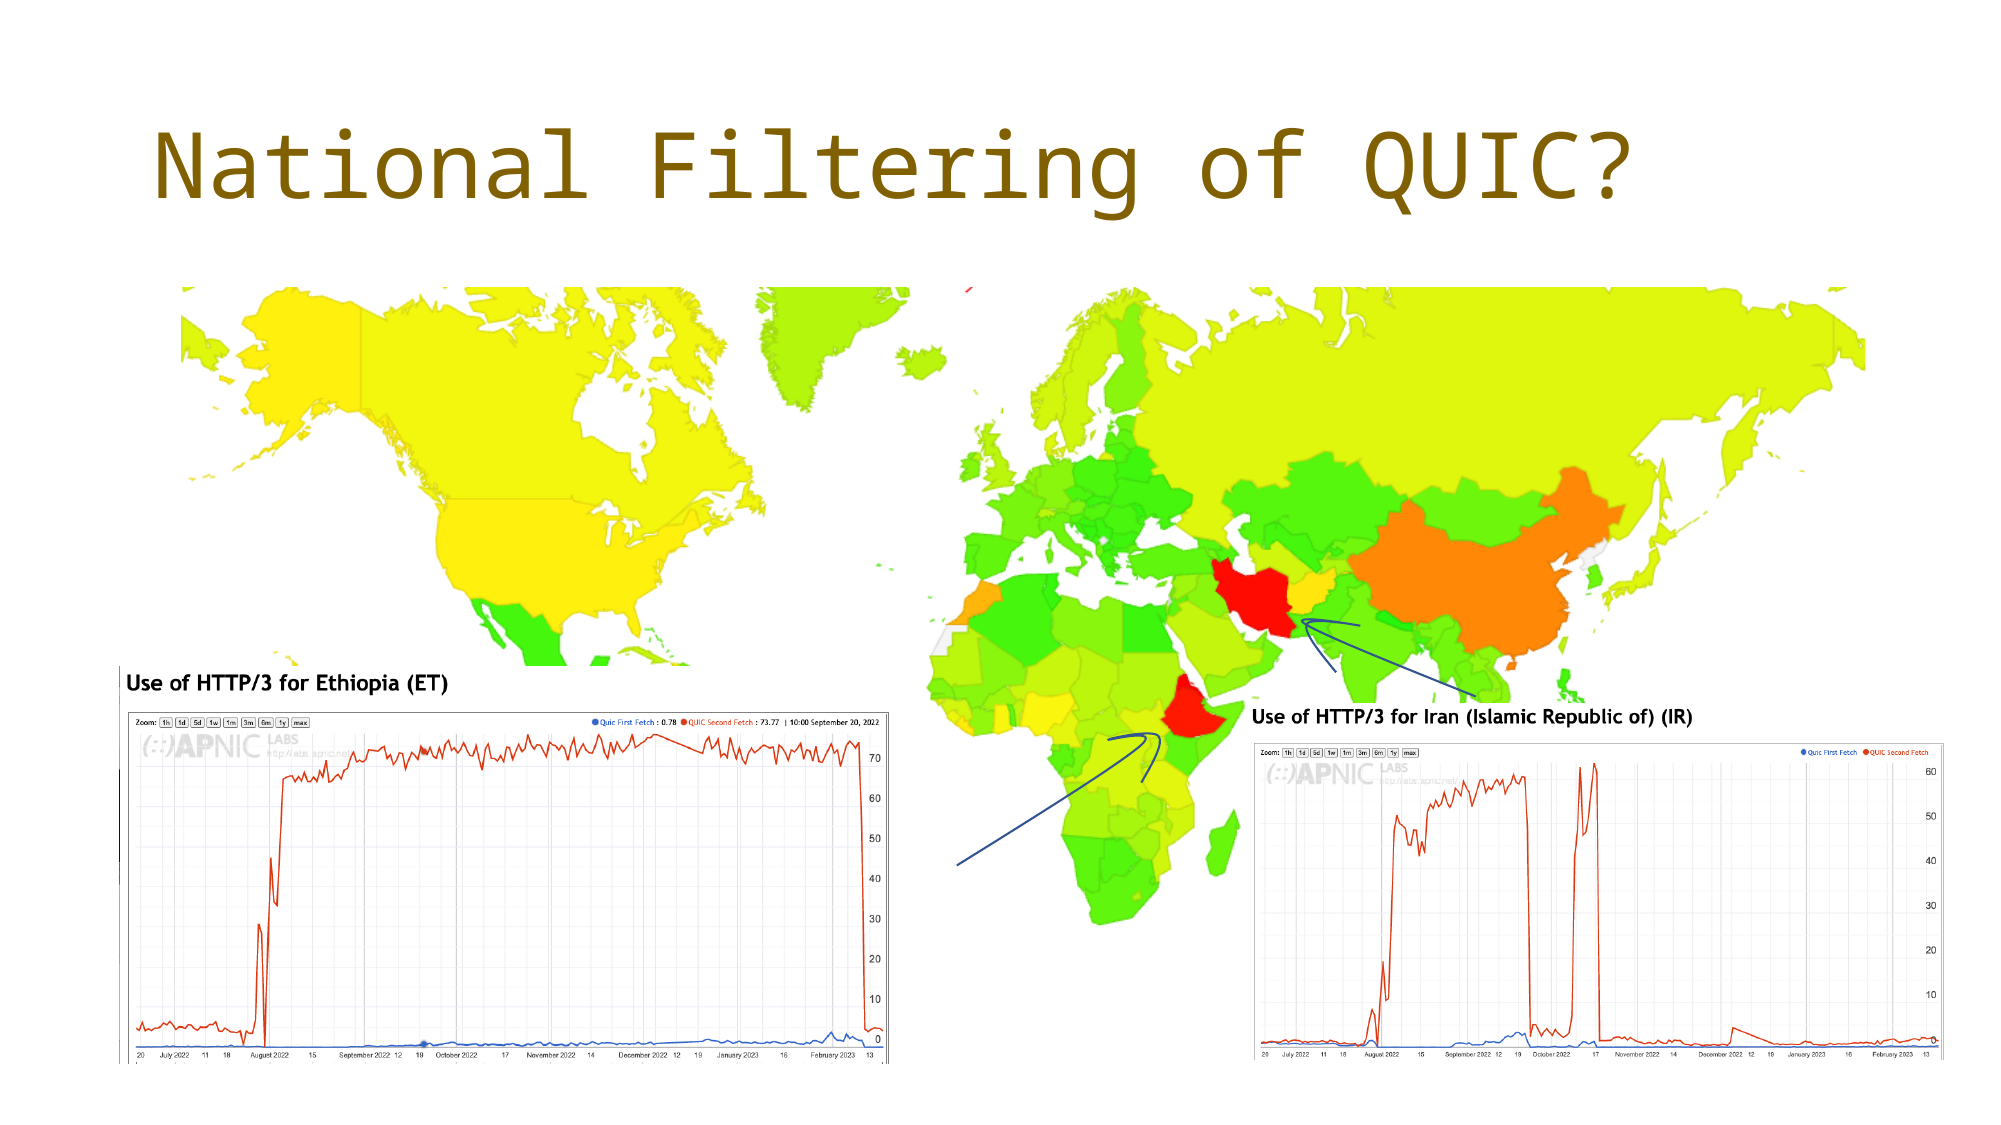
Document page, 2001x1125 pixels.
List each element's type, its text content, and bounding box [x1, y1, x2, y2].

title National Filtering of QUIC? [137, 59, 1863, 278]
picture [119, 287, 1952, 1085]
